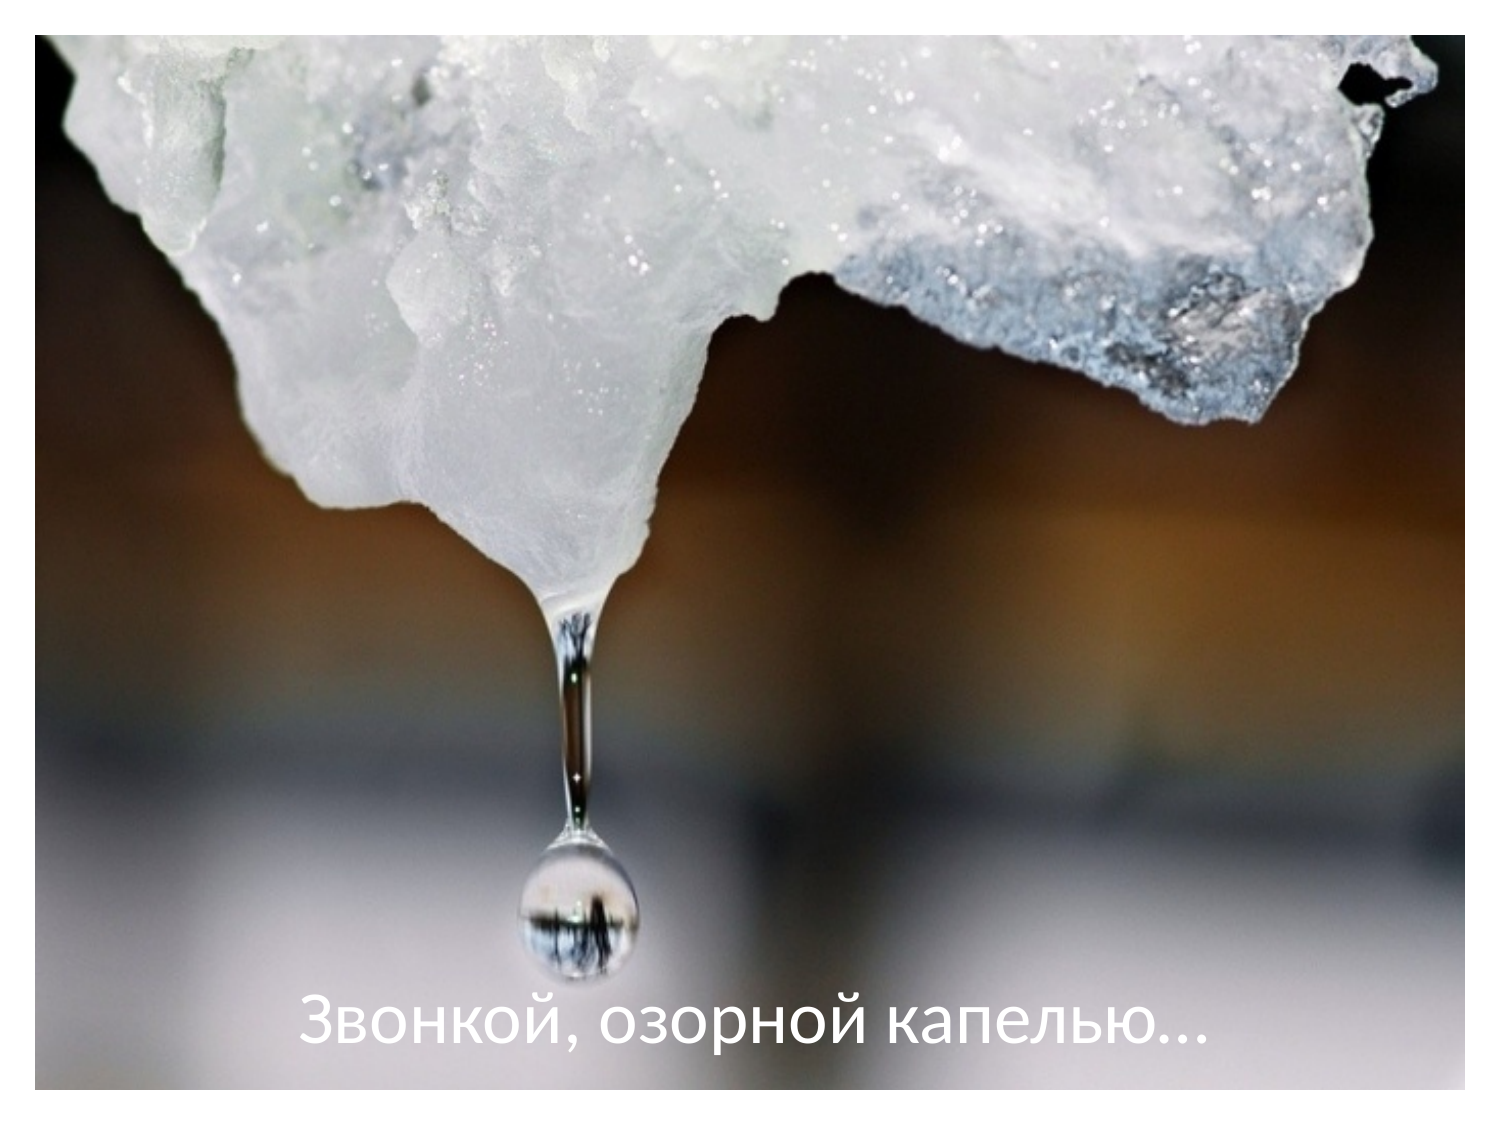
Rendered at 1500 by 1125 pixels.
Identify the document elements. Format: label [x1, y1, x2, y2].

picture [34, 34, 1466, 1091]
